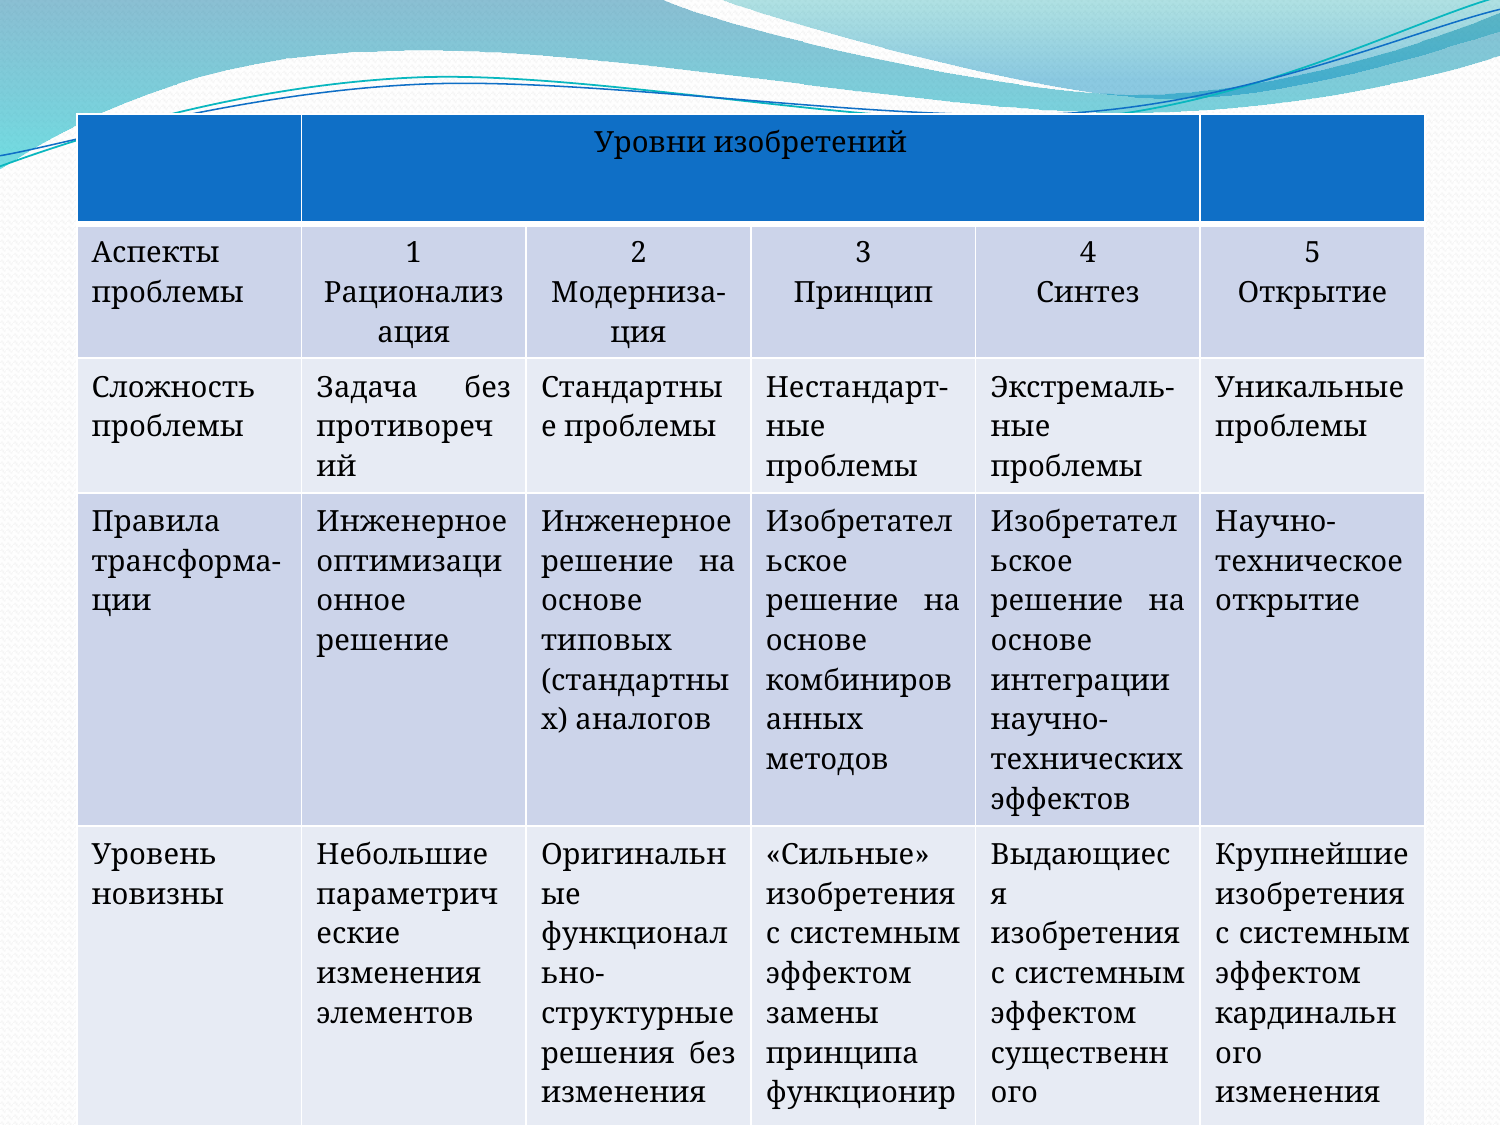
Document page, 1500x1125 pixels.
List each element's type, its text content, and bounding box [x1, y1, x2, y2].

table_cell 1 Рационализация [302, 227, 525, 357]
table_cell Выдающиеся изобретения с системным эффектом существенного изменения окружающих систем [976, 827, 1199, 1125]
table_cell Задача без противоречий [302, 359, 525, 492]
table_cell Аспекты проблемы [78, 227, 301, 357]
table_cell 5 Открытие [1201, 227, 1424, 357]
table_header Уровни изобретений [302, 115, 1199, 221]
table_cell Научно-техническое открытие [1201, 494, 1424, 825]
table_cell Стандартные проблемы [527, 359, 750, 492]
table_cell Сложность проблемы [78, 359, 301, 492]
table_header [1201, 115, 1424, 221]
table_header [78, 115, 301, 221]
table_cell Экстремаль-ные проблемы [976, 359, 1199, 492]
table_cell Уровень новизны [78, 827, 301, 1125]
table_cell Изобретательское решение на основе интеграции научно-технических эффектов [976, 494, 1199, 825]
table_cell Правила трансформа-ции [78, 494, 301, 825]
table_cell Инженерное оптимизационное решение [302, 494, 525, 825]
table_cell Нестандарт-ные проблемы [752, 359, 975, 492]
table_cell 4 Синтез [976, 227, 1199, 357]
table_cell Уникальные проблемы [1201, 359, 1424, 492]
table_cell Инженерное решение на основе типовых (стандартных) аналогов [527, 494, 750, 825]
table_cell «Сильные» изобретения с системным эффектом замены принципа функционирования [752, 827, 975, 1125]
table_cell 3 Принцип [752, 227, 975, 357]
table_cell Небольшие параметрические изменения элементов [302, 827, 525, 1125]
table_cell 2 Модерниза-ция [527, 227, 750, 357]
table_cell Изобретательское решение на основе комбинированных методов [752, 494, 975, 825]
table_cell Крупнейшие изобретения с системным эффектом кардинального изменения цивилизации [1201, 827, 1424, 1125]
table_cell Оригинальные функционально-структурные решения без изменения принципа функционирования [527, 827, 750, 1125]
